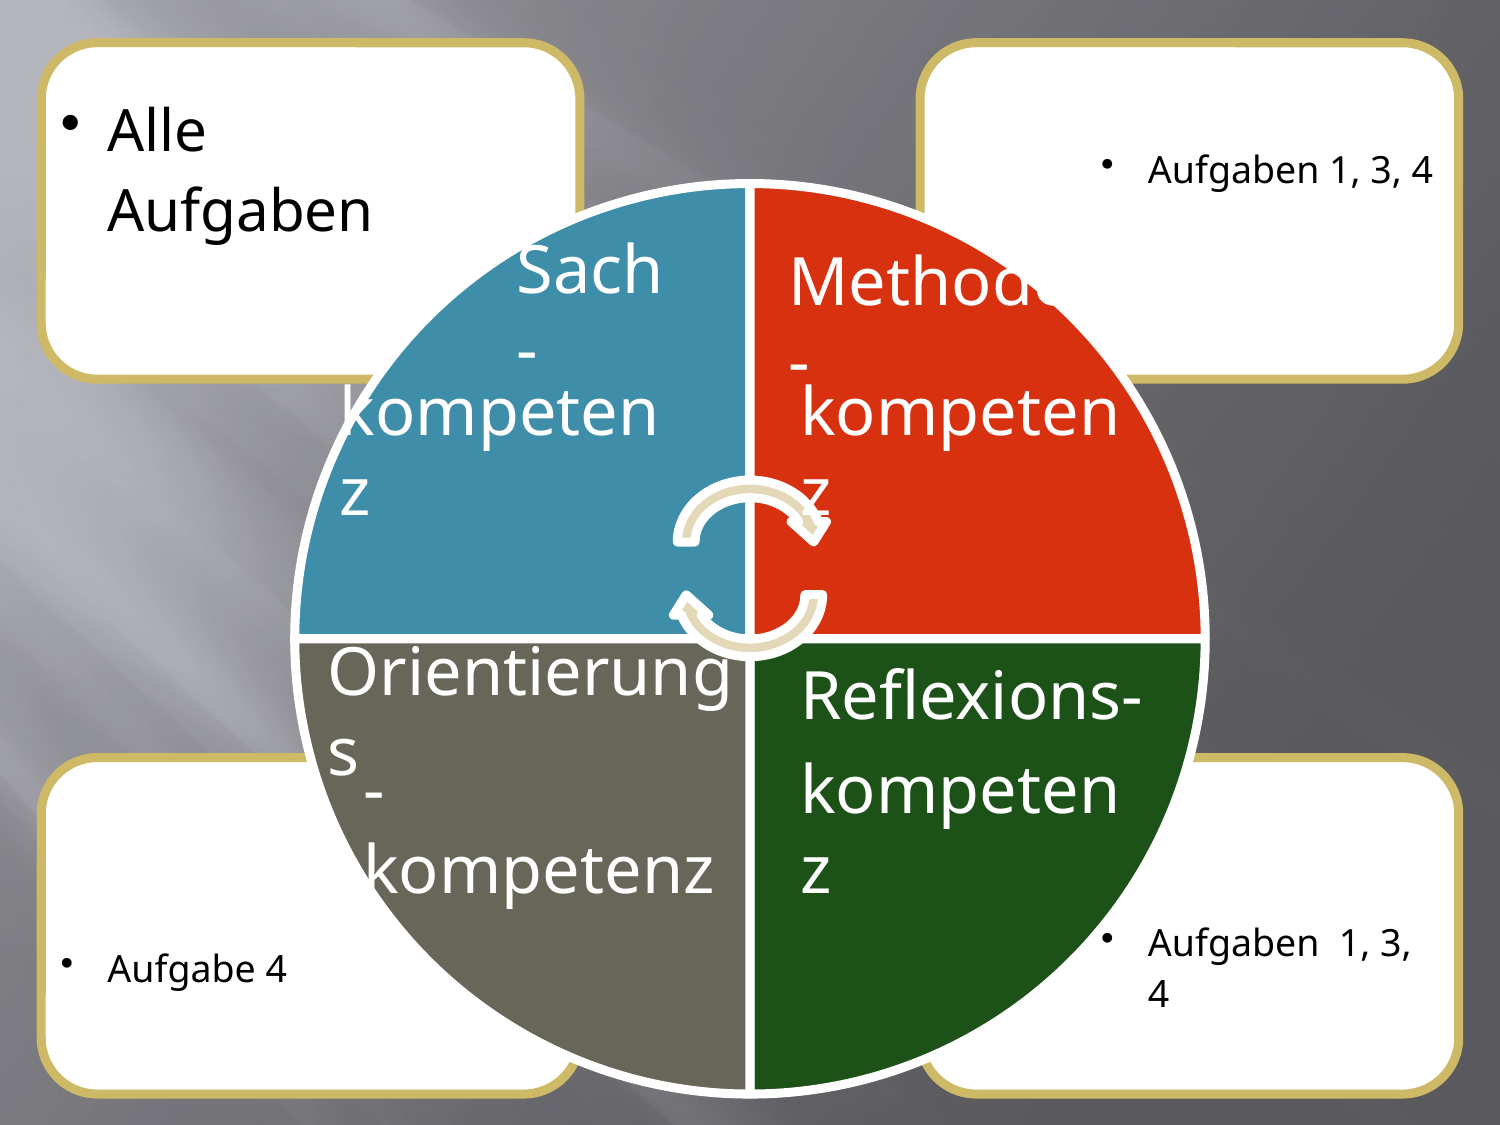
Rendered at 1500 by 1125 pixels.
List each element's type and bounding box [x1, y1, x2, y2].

text_box [41, 42, 1459, 1095]
